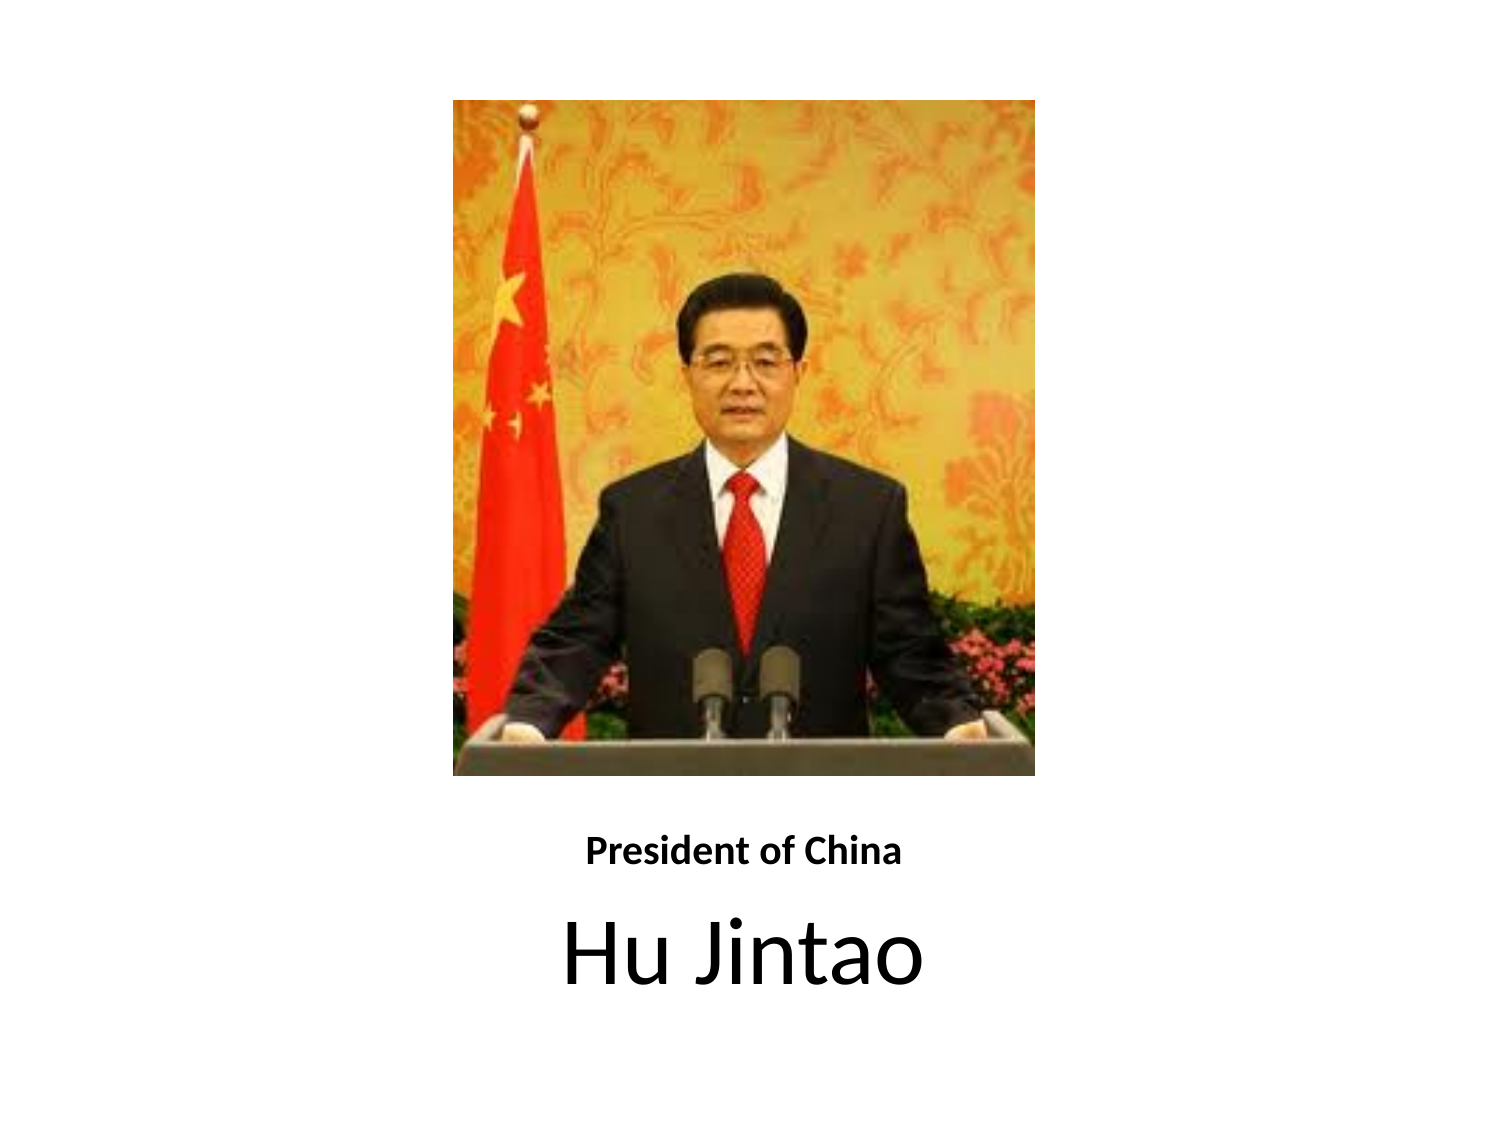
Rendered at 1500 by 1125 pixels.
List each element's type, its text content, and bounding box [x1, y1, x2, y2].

title President of China [294, 787, 1194, 880]
list Hu Jintao [294, 880, 1194, 1013]
picture [453, 100, 1035, 776]
